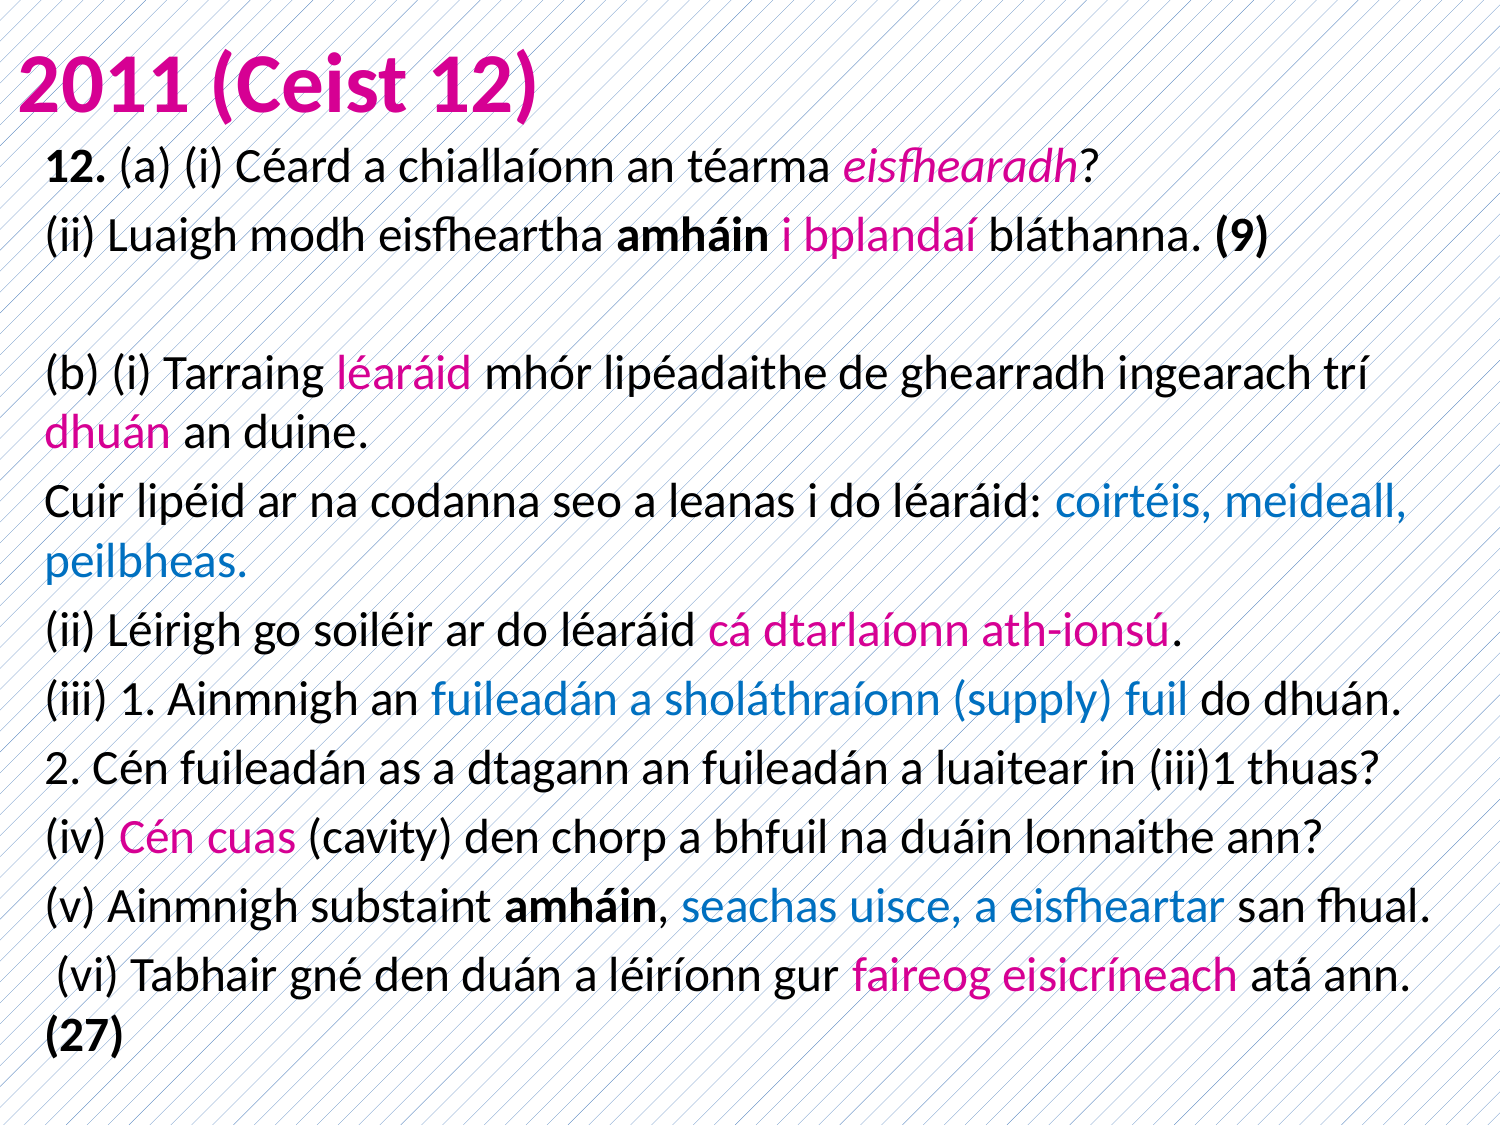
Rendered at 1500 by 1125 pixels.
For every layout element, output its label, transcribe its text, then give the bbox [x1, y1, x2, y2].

title 2011 (Ceist 12) [2, 19, 1353, 138]
list 12. (a) (i) Céard a chiallaíonn an téarma eisfhearadh? (ii) Luaigh modh eisfheartha amháin i bplandaí bláthanna. (9) (b) (i) Tarraing léaráid mhór lipéadaithe de ghearradh ingearach trí dhuán an duine. Cuir lipéid ar na codanna seo a leanas i do léaráid: coirtéis, meideall, peilbheas. (ii) Léirigh go soiléir ar do léaráid cá dtarlaíonn ath-ionsú. (iii) 1. Ainmnigh an fuileadán a sholáthraíonn (supply) fuil do dhuán. 2. Cén fuileadán as a dtagann an fuileadán a luaitear in (iii)1 thuas? (iv) Cén cuas (cavity) den chorp a bhfuil na duáin lonnaithe ann? (v) Ainmnigh substaint amháin, seachas uisce, a eisfheartar san fhual. (vi) Tabhair gné den duán a léiríonn gur faireog eisicríneach atá ann. (27) [29, 125, 1483, 1083]
